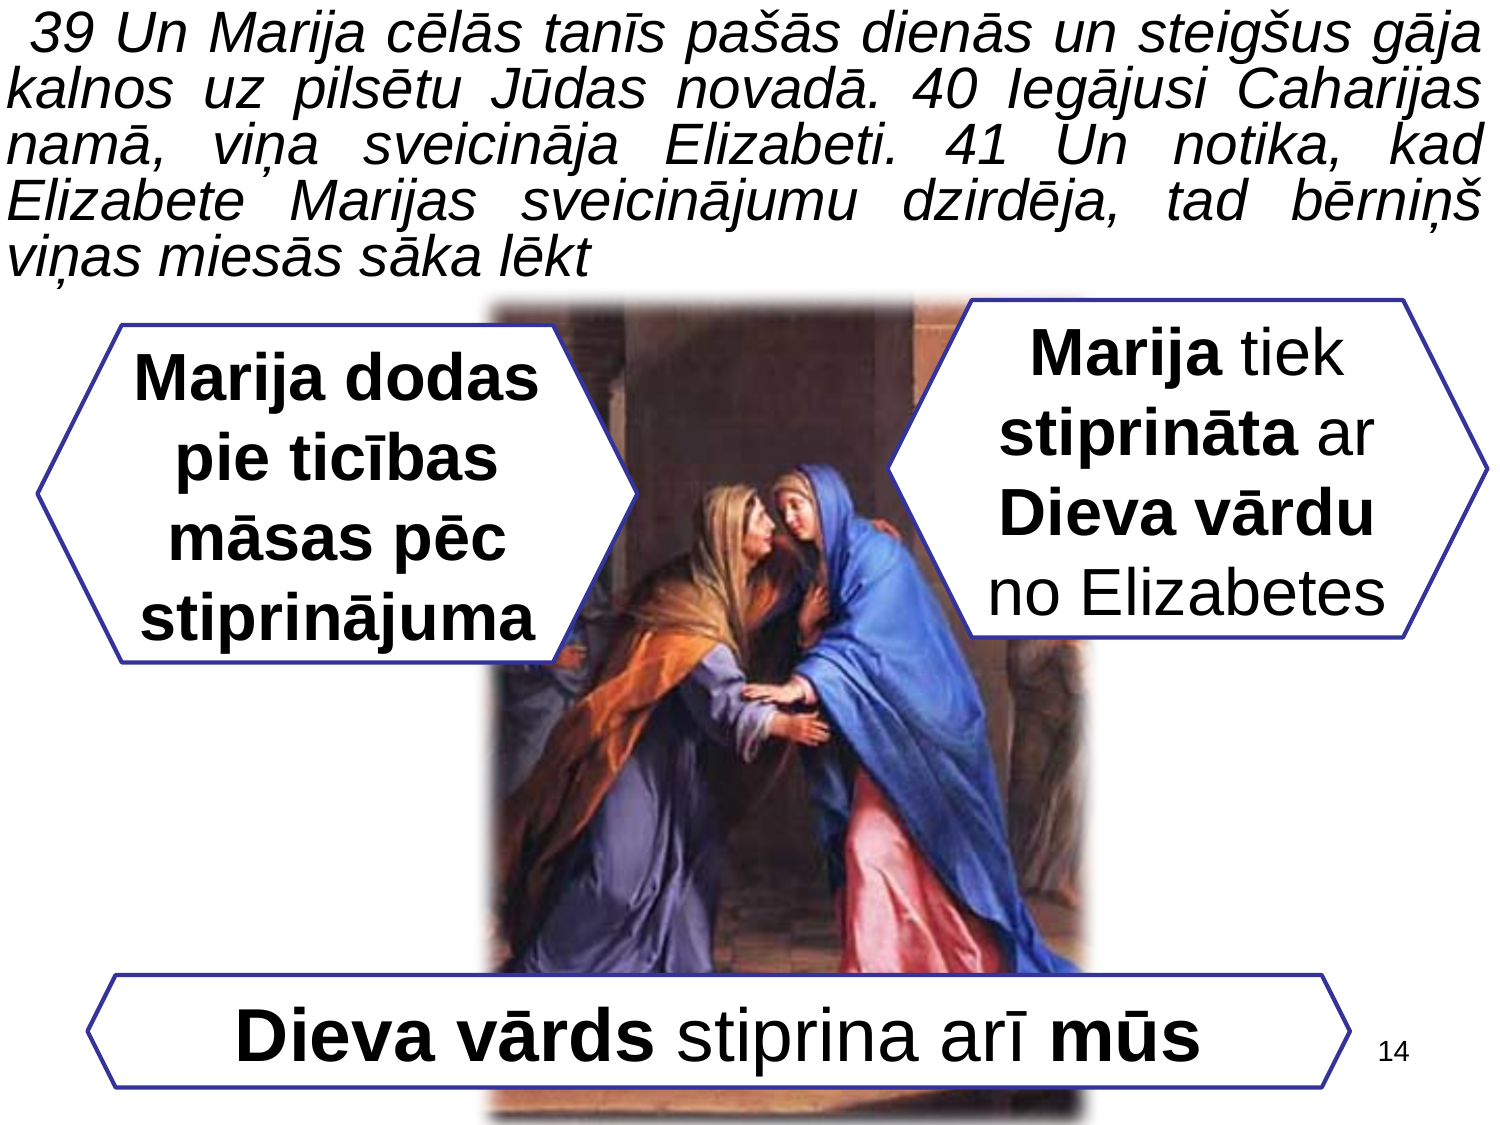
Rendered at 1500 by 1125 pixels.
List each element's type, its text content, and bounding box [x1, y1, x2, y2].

text_box Dieva vārds stiprina arī mūs [1104, 972, 1352, 1090]
picture [474, 287, 1101, 1125]
text_box Marija dodas pie ticības māsas pēc stiprinājuma [35, 322, 469, 665]
text_box Marija tiek stiprināta ar Dieva vārdu no Elizabetes [1104, 297, 1490, 640]
list 39 Un Marija cēlās tanīs pašās dienās un steigšus gāja kalnos uz pilsētu Jūdas novadā. 40 Iegājusi Caharijas namā, viņa sveicināja Elizabeti. 41 Un notika, kad Elizabete Marijas sveicinājumu dzirdēja, tad bērniņš viņas miesās sāka lēkt [0, 0, 1500, 198]
text_box Dieva vārds stiprina arī mūs [85, 972, 469, 1090]
slide_number 14 [1104, 1024, 1426, 1103]
